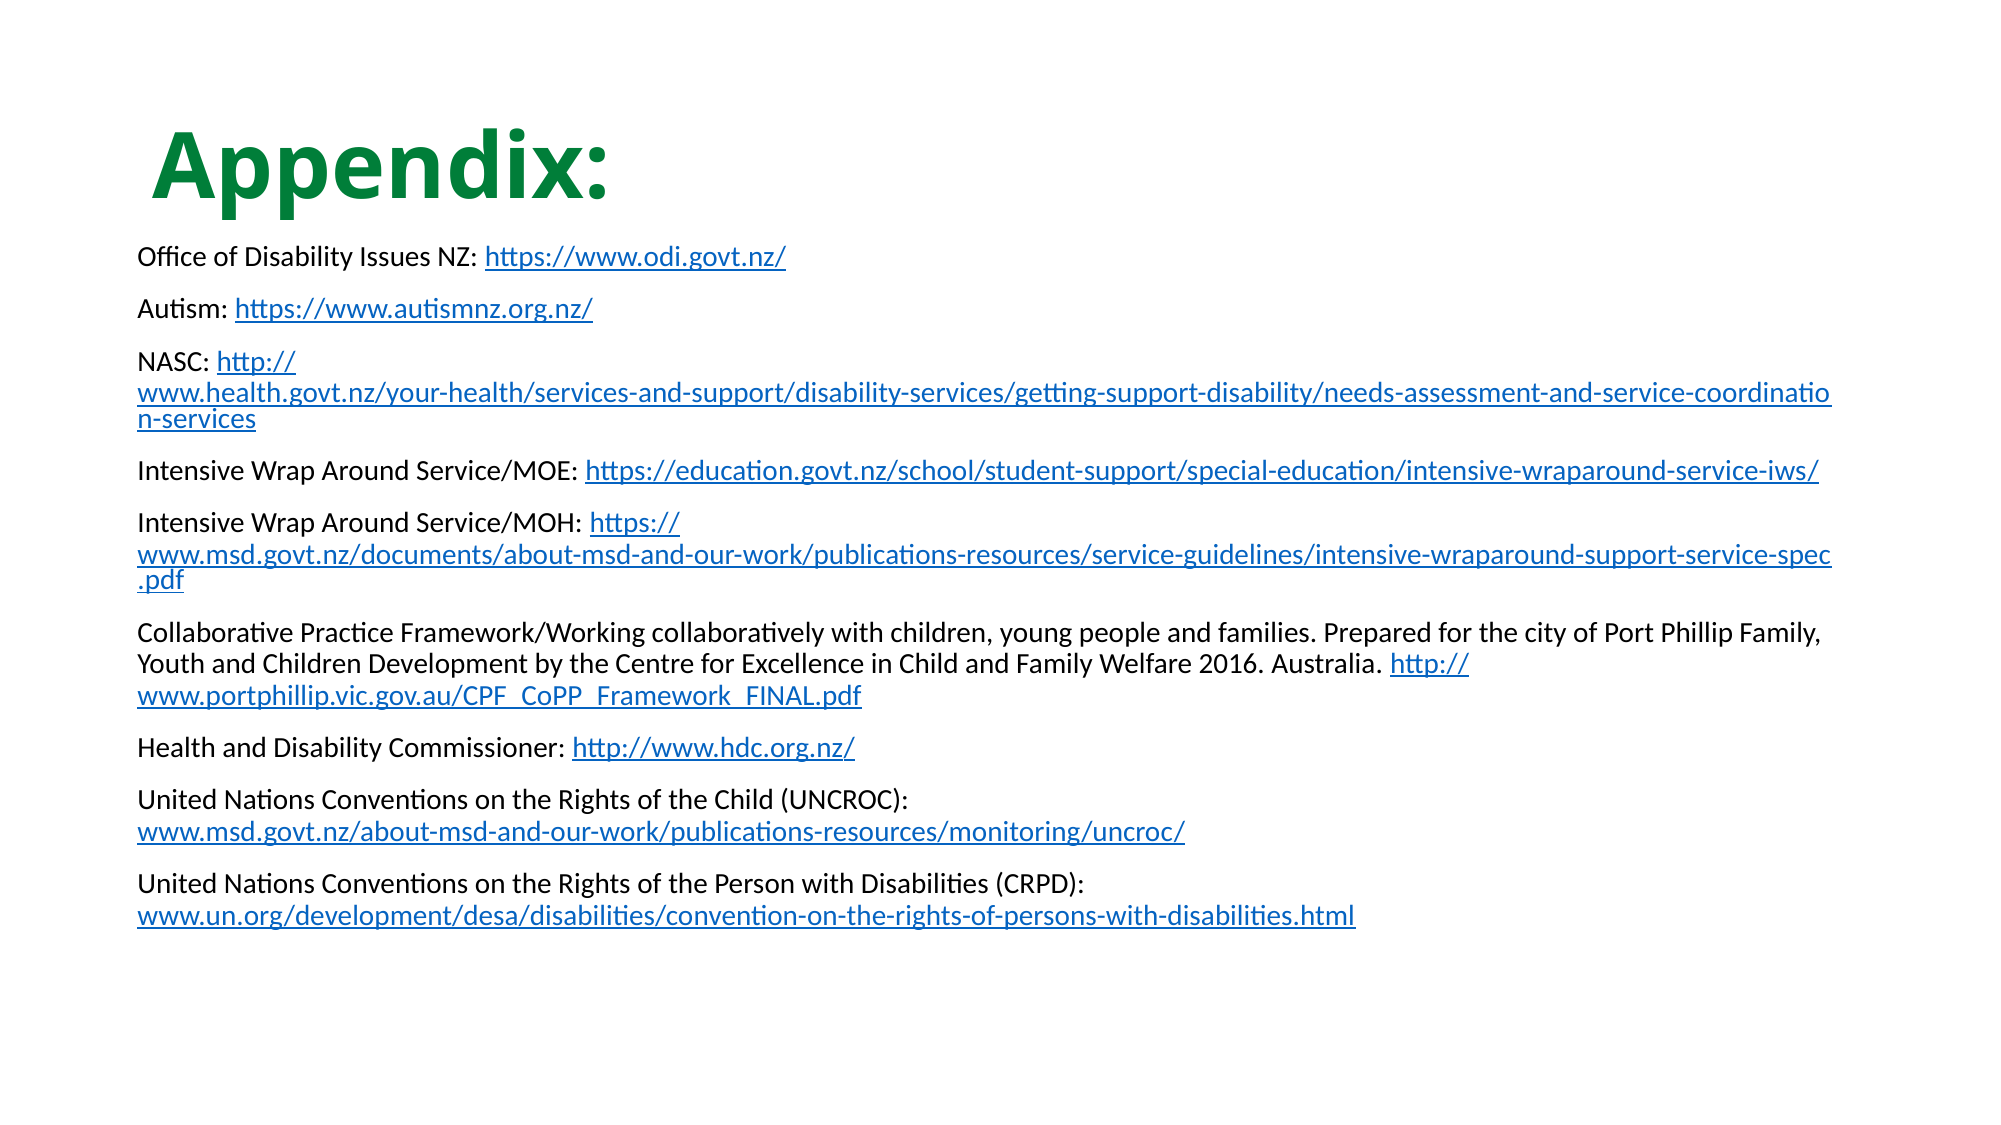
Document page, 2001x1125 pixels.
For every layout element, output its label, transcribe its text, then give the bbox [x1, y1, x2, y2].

title Appendix: [137, 59, 1863, 278]
list Office of Disability Issues NZ: https://www.odi.govt.nz/ Autism: https://www.autismnz.org.nz/ NASC: http://www.health.govt.nz/your-health/services-and-support/disability-services/getting-support-disability/needs-assessment-and-service-coordination-services Intensive Wrap Around Service/MOE: https://education.govt.nz/school/student-support/special-education/intensive-wraparound-service-iws/ Intensive Wrap Around Service/MOH: https://www.msd.govt.nz/documents/about-msd-and-our-work/publications-resources/service-guidelines/intensive-wraparound-support-service-spec.pdf Collaborative Practice Framework/Working collaboratively with children, young people and families. Prepared for the city of Port Phillip Family, Youth and Children Development by the Centre for Excellence in Child and Family Welfare 2016. Australia. http://www.portphillip.vic.gov.au/CPF_CoPP_Framework_FINAL.pdf Health and Disability Commissioner: http://www.hdc.org.nz/ United Nations Conventions on the Rights of the Child (UNCROC): www.msd.govt.nz/about-msd-and-our-work/publications-resources/monitoring/uncroc/ United Nations Conventions on the Rights of the Person with Disabilities (CRPD): www.un.org/development/desa/disabilities/convention-on-the-rights-of-persons-with-disabilities.html [122, 233, 1848, 1069]
